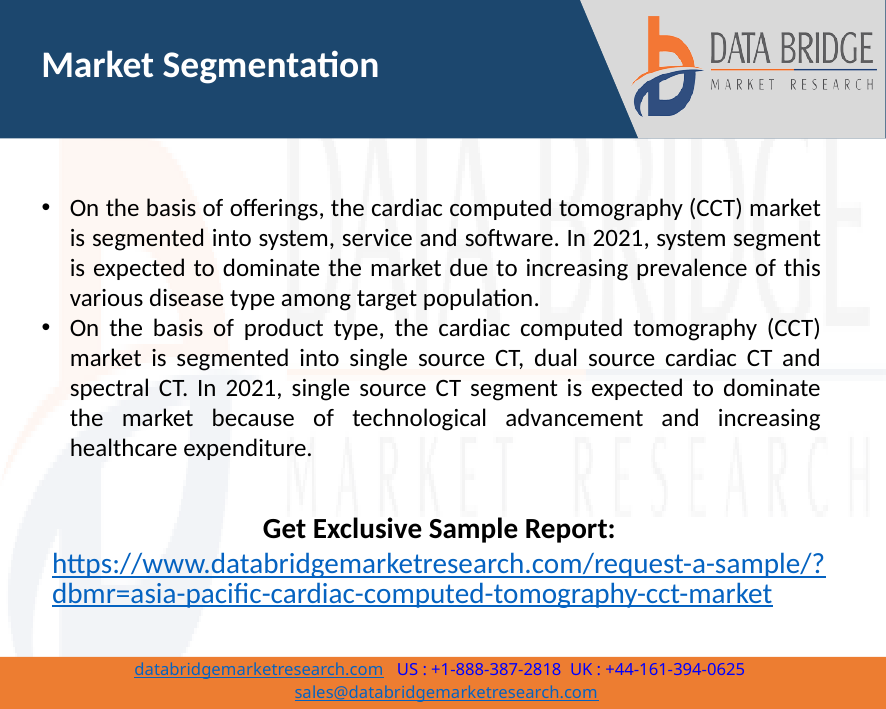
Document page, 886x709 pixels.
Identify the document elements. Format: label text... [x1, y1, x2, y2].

text_box Get Exclusive Sample Report: https://www.databridgemarketresearch.com/request-a-sample/?dbmr=asia-pacific-cardiac-computed-tomography-cct-market [37, 502, 849, 657]
picture [631, 16, 877, 117]
text_box On the basis of offerings, the cardiac computed tomography (CCT) market is segmented into system, service and software. In 2021, system segment is expected to dominate the market due to increasing prevalence of this various disease type among target population. On the basis of product type, the cardiac computed tomography (CCT) market is segmented into single source CT, dual source cardiac CT and spectral CT. In 2021, single source CT segment is expected to dominate the market because of technological advancement and increasing healthcare expenditure. [26, 184, 838, 469]
text_box Market Segmentation [26, 32, 502, 93]
